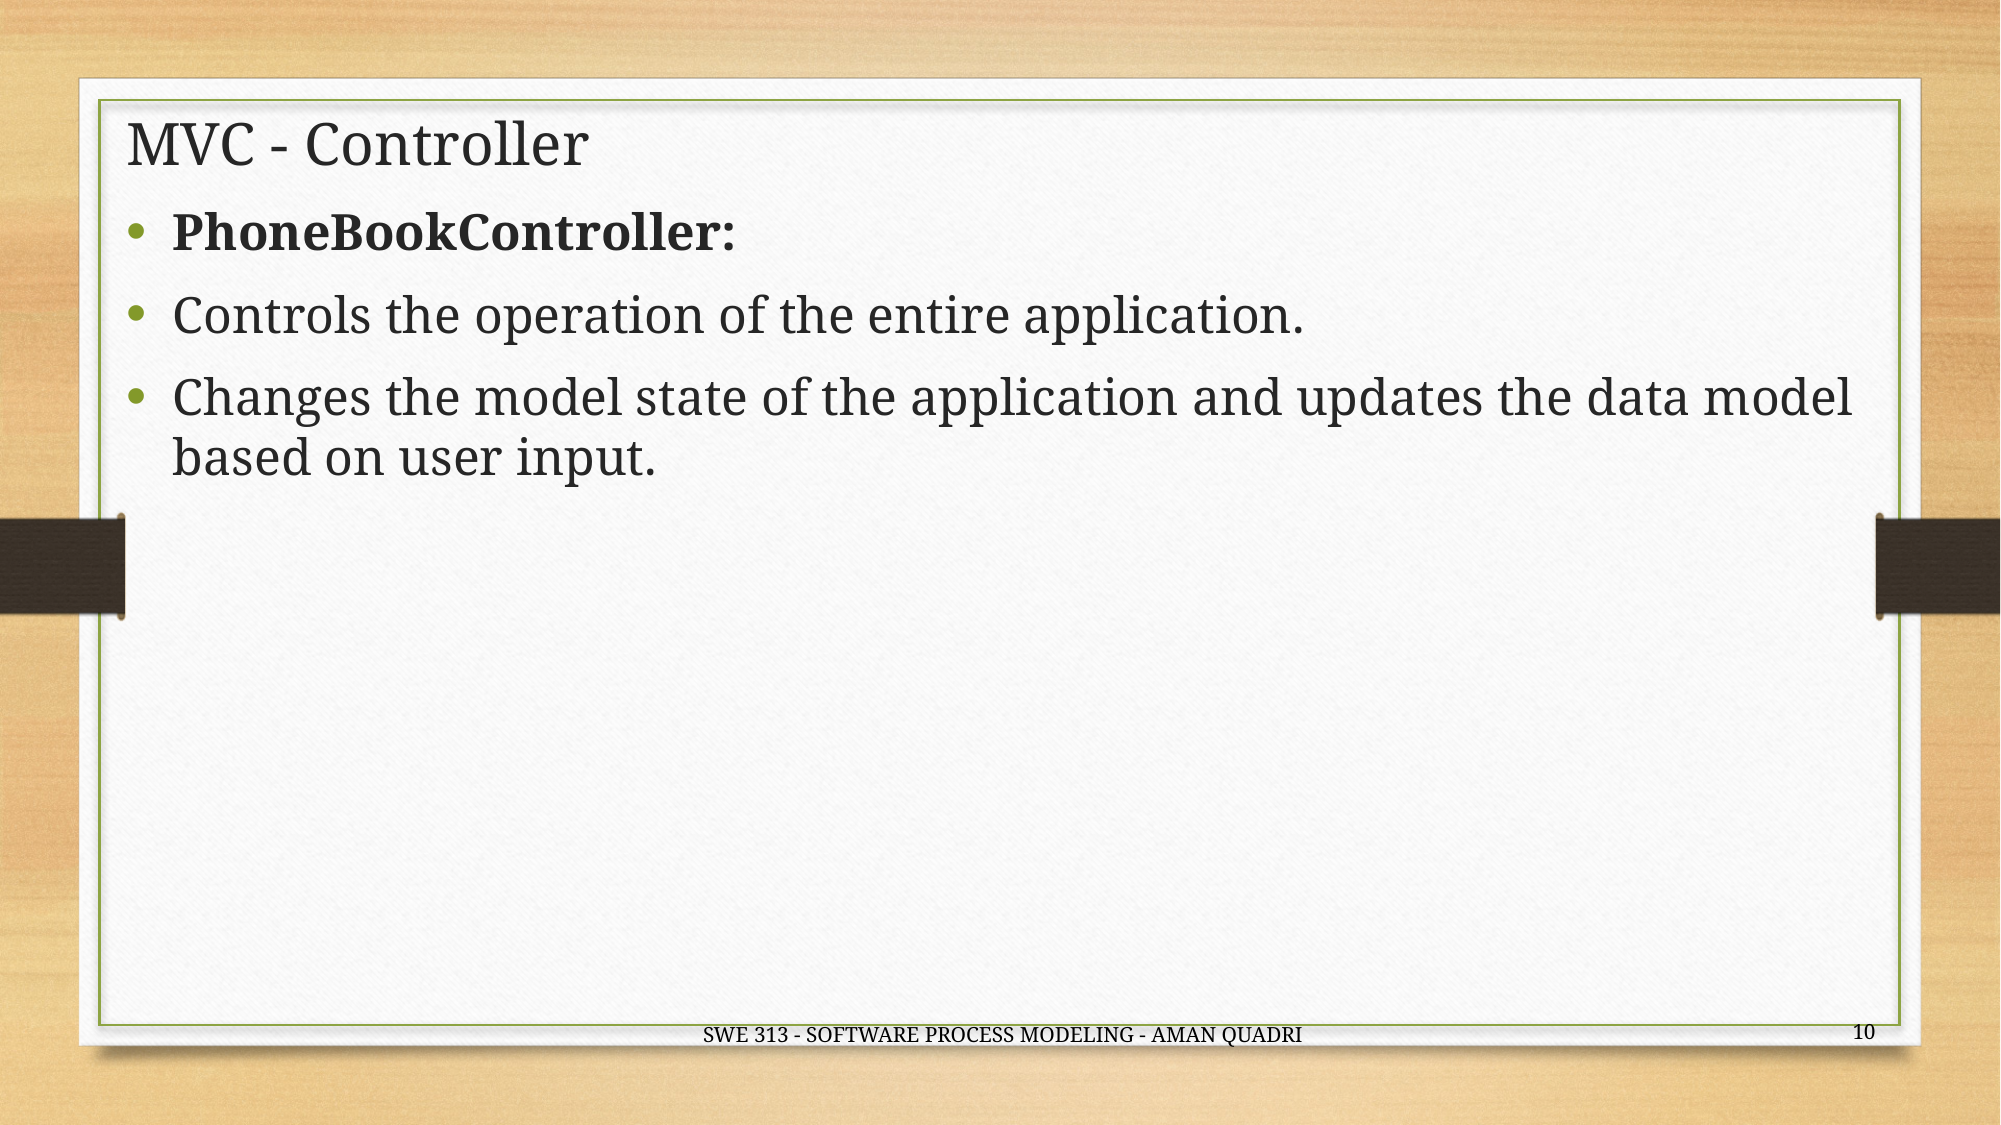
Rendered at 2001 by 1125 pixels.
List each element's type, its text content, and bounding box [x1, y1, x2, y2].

slide_number 10 [1801, 1010, 1891, 1056]
title MVC - Controller [110, 99, 1895, 185]
list PhoneBookController: Controls the operation of the entire application. Changes the model state of the application and updates the data model based on user input. [110, 193, 1895, 1012]
picture [0, 0, 2001, 1125]
footer SWE 313 - SOFTWARE PROCESS MODELING - AMAN QUADRI [403, 1020, 1602, 1049]
